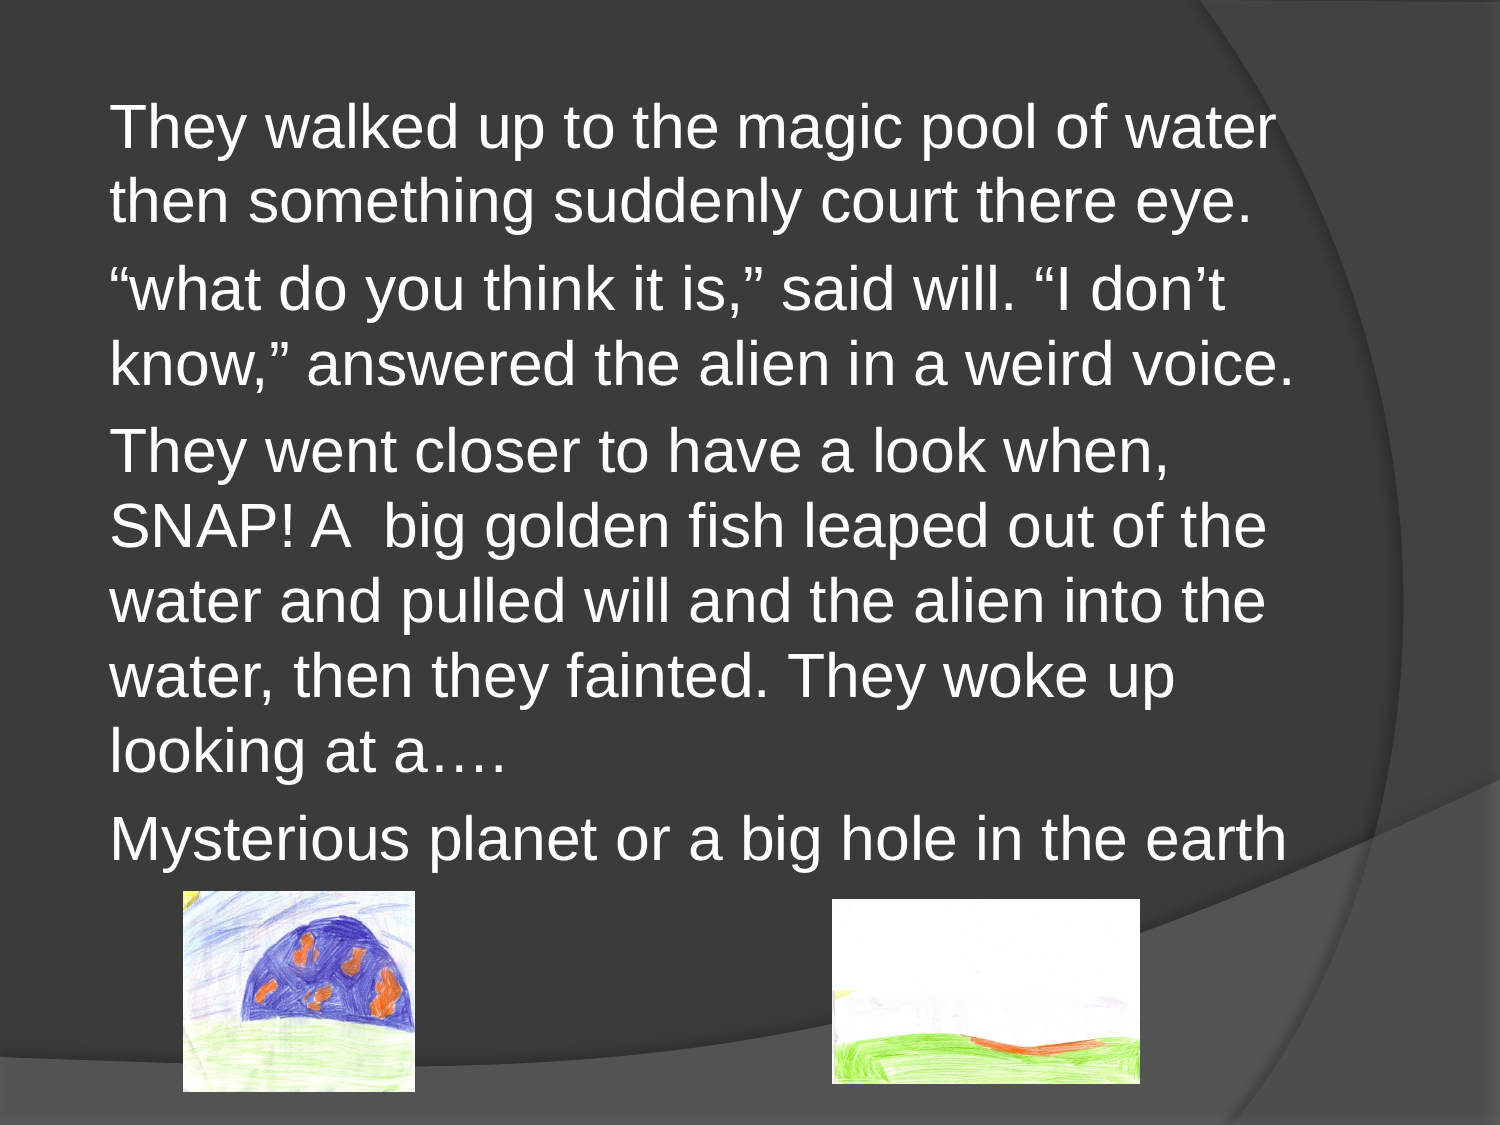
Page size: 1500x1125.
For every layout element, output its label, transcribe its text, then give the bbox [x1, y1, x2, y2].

list They walked up to the magic pool of water then something suddenly court there eye. “what do you think it is,” said will. “I don’t know,” answered the alien in a weird voice. They went closer to have a look when, SNAP! A big golden fish leaped out of the water and pulled will and the alien into the water, then they fainted. They woke up looking at a…. Mysterious planet or a big hole in the earth [88, 78, 1314, 1047]
picture [832, 899, 1141, 1084]
picture [182, 891, 415, 1092]
